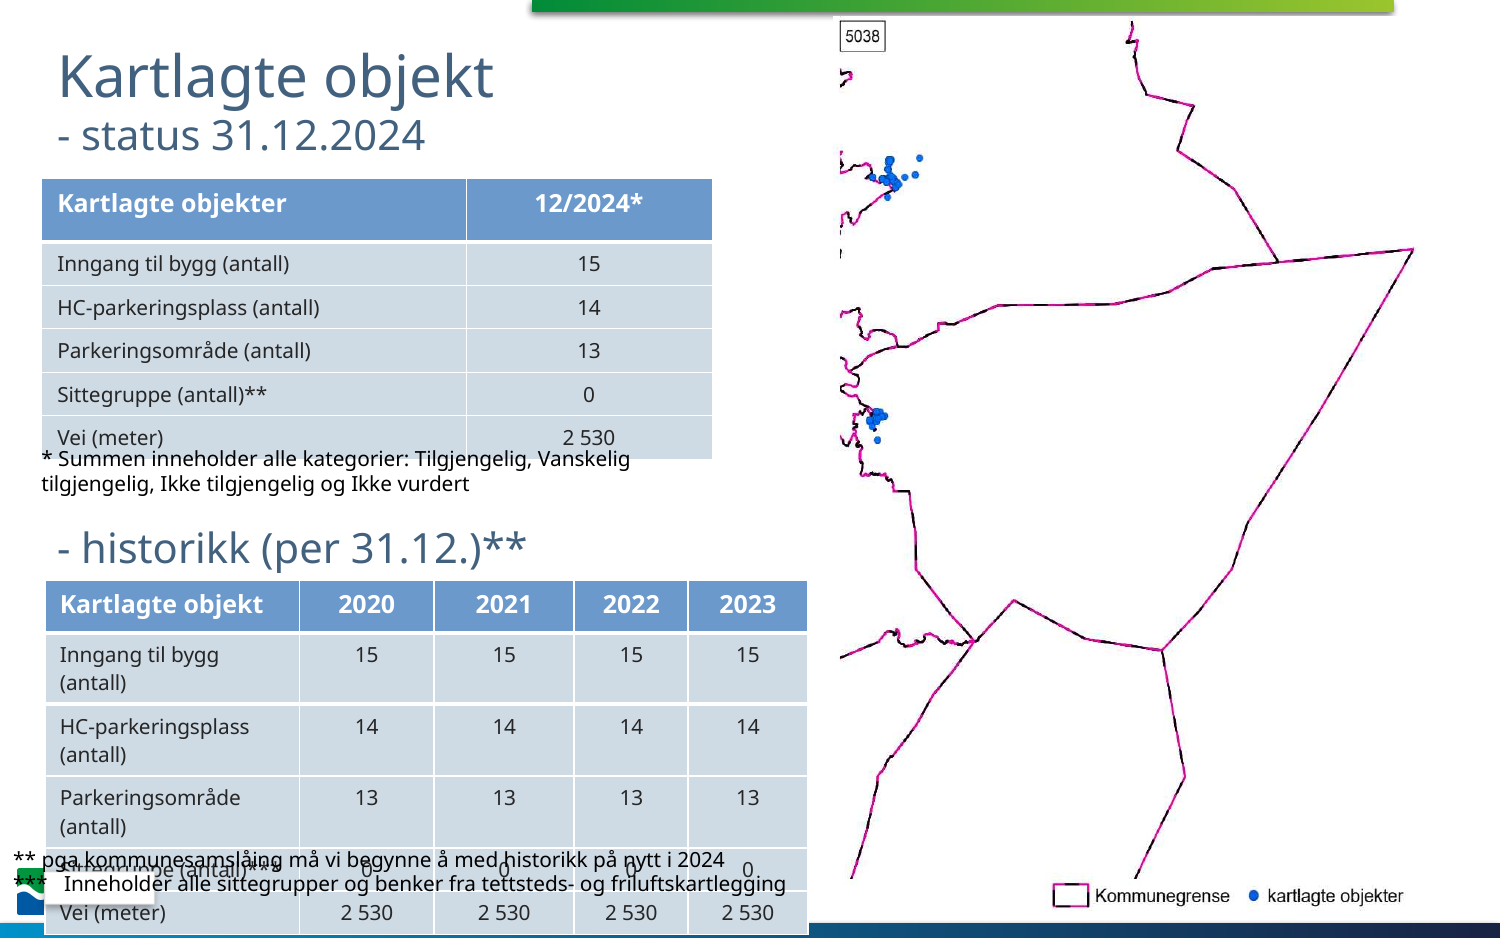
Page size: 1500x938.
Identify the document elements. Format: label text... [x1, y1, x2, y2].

table_cell HC-parkeringsplass (antall) [42, 286, 466, 328]
table_cell 14 [300, 706, 433, 775]
table_header 2021 [435, 581, 573, 631]
table_cell 15 [575, 635, 687, 702]
table_cell 13 [300, 777, 433, 838]
table_header 2020 [300, 581, 433, 631]
table_cell 13 [467, 329, 712, 372]
table_cell 14 [689, 706, 807, 775]
table_cell 0 [802, 849, 807, 890]
table_cell 2 530 [689, 892, 807, 934]
table_header 2022 [575, 581, 687, 631]
table_cell 2 530 [435, 904, 573, 934]
table_cell Inngang til bygg (antall) [46, 635, 299, 702]
table_cell Sittegruppe (antall)** [42, 373, 466, 415]
table_cell HC-parkeringsplass (antall) [46, 706, 299, 775]
table_cell Parkeringsområde (antall) [46, 777, 299, 838]
table_cell 14 [435, 706, 573, 775]
text_box - historikk (per 31.12.)** [42, 496, 828, 580]
table_cell 15 [689, 635, 807, 702]
picture [833, 16, 1419, 913]
table_cell 15 [300, 635, 433, 702]
table_cell 2 530 [575, 904, 687, 934]
table_cell 14 [575, 706, 687, 775]
table_header 12/2024* [467, 179, 712, 240]
text_box ** pga kommunesamslåing må vi begynne å med historikk på nytt i 2024 *** Inneholder alle sittegrupper og benker fra tettsteds- og friluftskartlegging [0, 838, 802, 904]
table_cell 15 [435, 635, 573, 702]
table_cell 14 [467, 286, 712, 328]
table_cell Inngang til bygg (antall) [42, 244, 466, 285]
table_cell Vei (meter) [46, 904, 299, 934]
table_header 2023 [689, 581, 807, 631]
table_cell 2 530 [300, 904, 433, 934]
text_box Kartlagte objekt - status 31.12.2024 [42, 24, 828, 167]
table_cell 13 [689, 777, 807, 847]
text_box * Summen inneholder alle kategorier: Tilgjengelig, Vanskelig tilgjengelig, Ikke tilgjengelig og Ikke vurdert [26, 438, 711, 504]
table_cell 13 [435, 777, 573, 838]
table_cell 0 [467, 373, 712, 415]
table_cell Vei (meter) [42, 416, 466, 438]
table_header Kartlagte objekt [46, 581, 299, 631]
table_header Kartlagte objekter [42, 179, 466, 240]
table_cell 15 [467, 244, 712, 285]
table_cell Parkeringsområde (antall) [42, 329, 466, 372]
table_cell 13 [575, 777, 687, 838]
table_cell 2 530 [467, 416, 712, 459]
